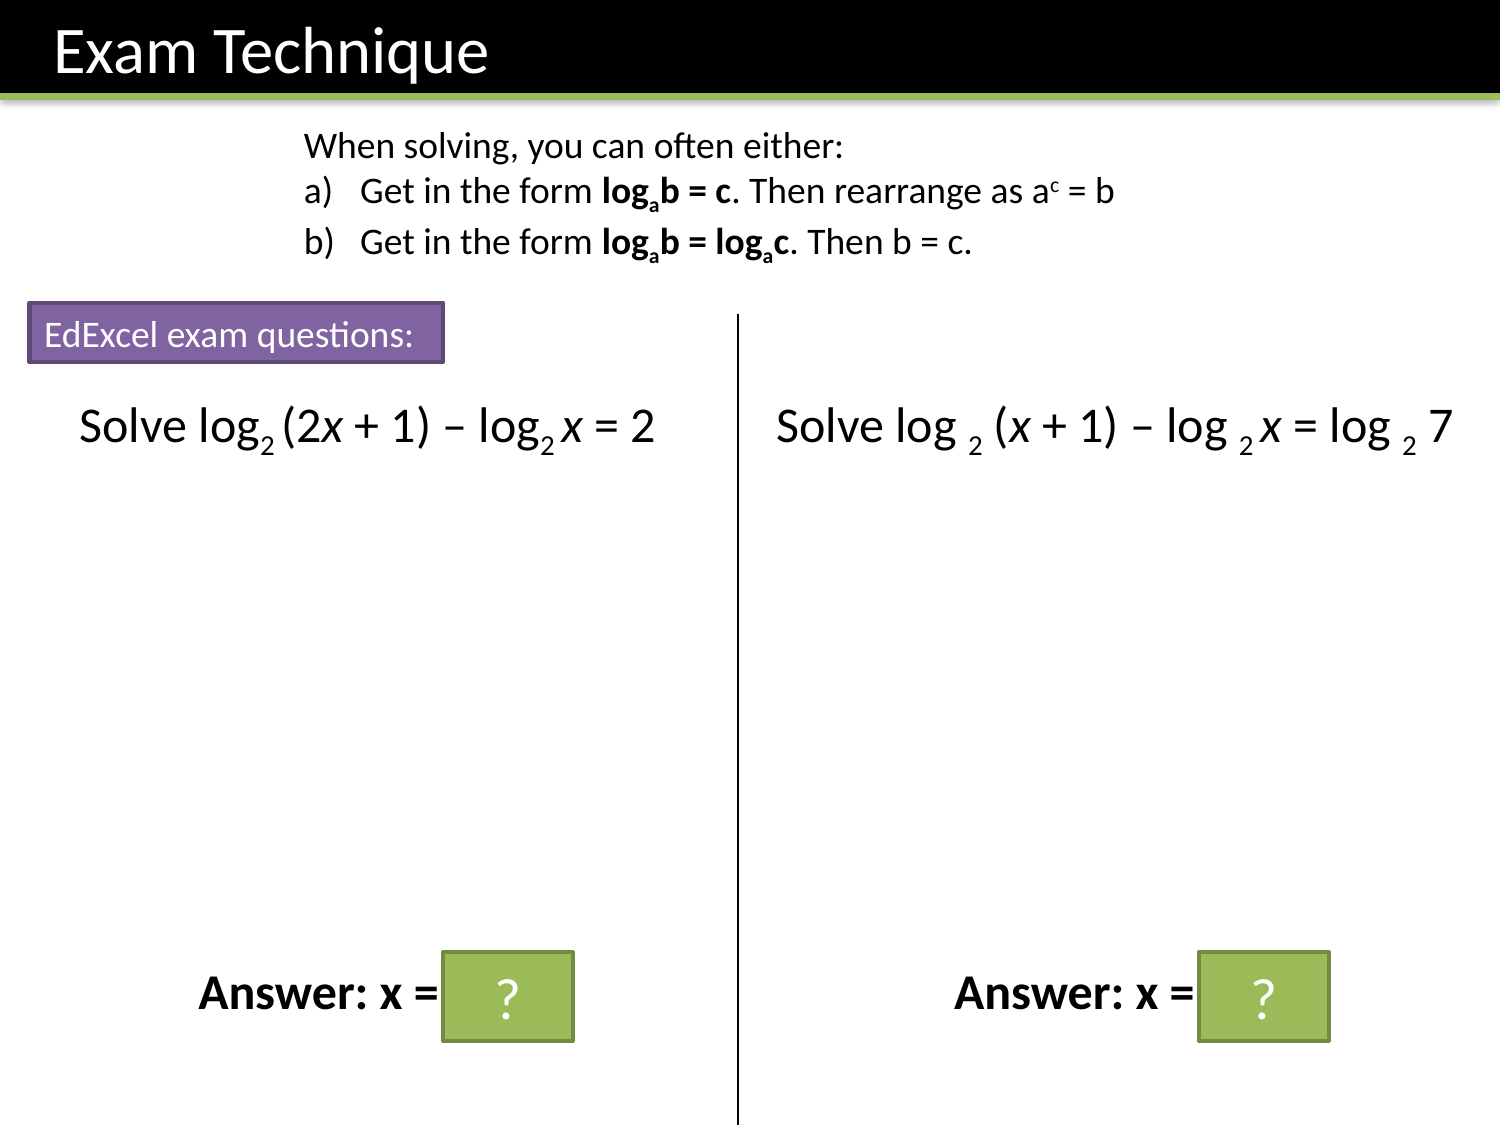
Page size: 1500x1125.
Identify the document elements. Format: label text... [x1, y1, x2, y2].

text_box Solve log 2 (x + 1) – log 2 x = log 2 7 [761, 385, 1500, 469]
text_box Answer: x = 1/6 [927, 952, 1197, 1027]
text_box ? [1197, 950, 1331, 1043]
text_box Answer: x = 1/2 [171, 952, 441, 1027]
text_box EdExcel exam questions: [27, 301, 445, 364]
text_box When solving, you can often either: Get in the form logab = c. Then rearrange as ac = b Get in the form logab = logac. Then b = c. [289, 113, 1223, 276]
text_box Solve log2 (2x + 1) – log2 x = 2 [64, 385, 703, 469]
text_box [0, 0, 1500, 99]
text_box ? [441, 950, 575, 1043]
